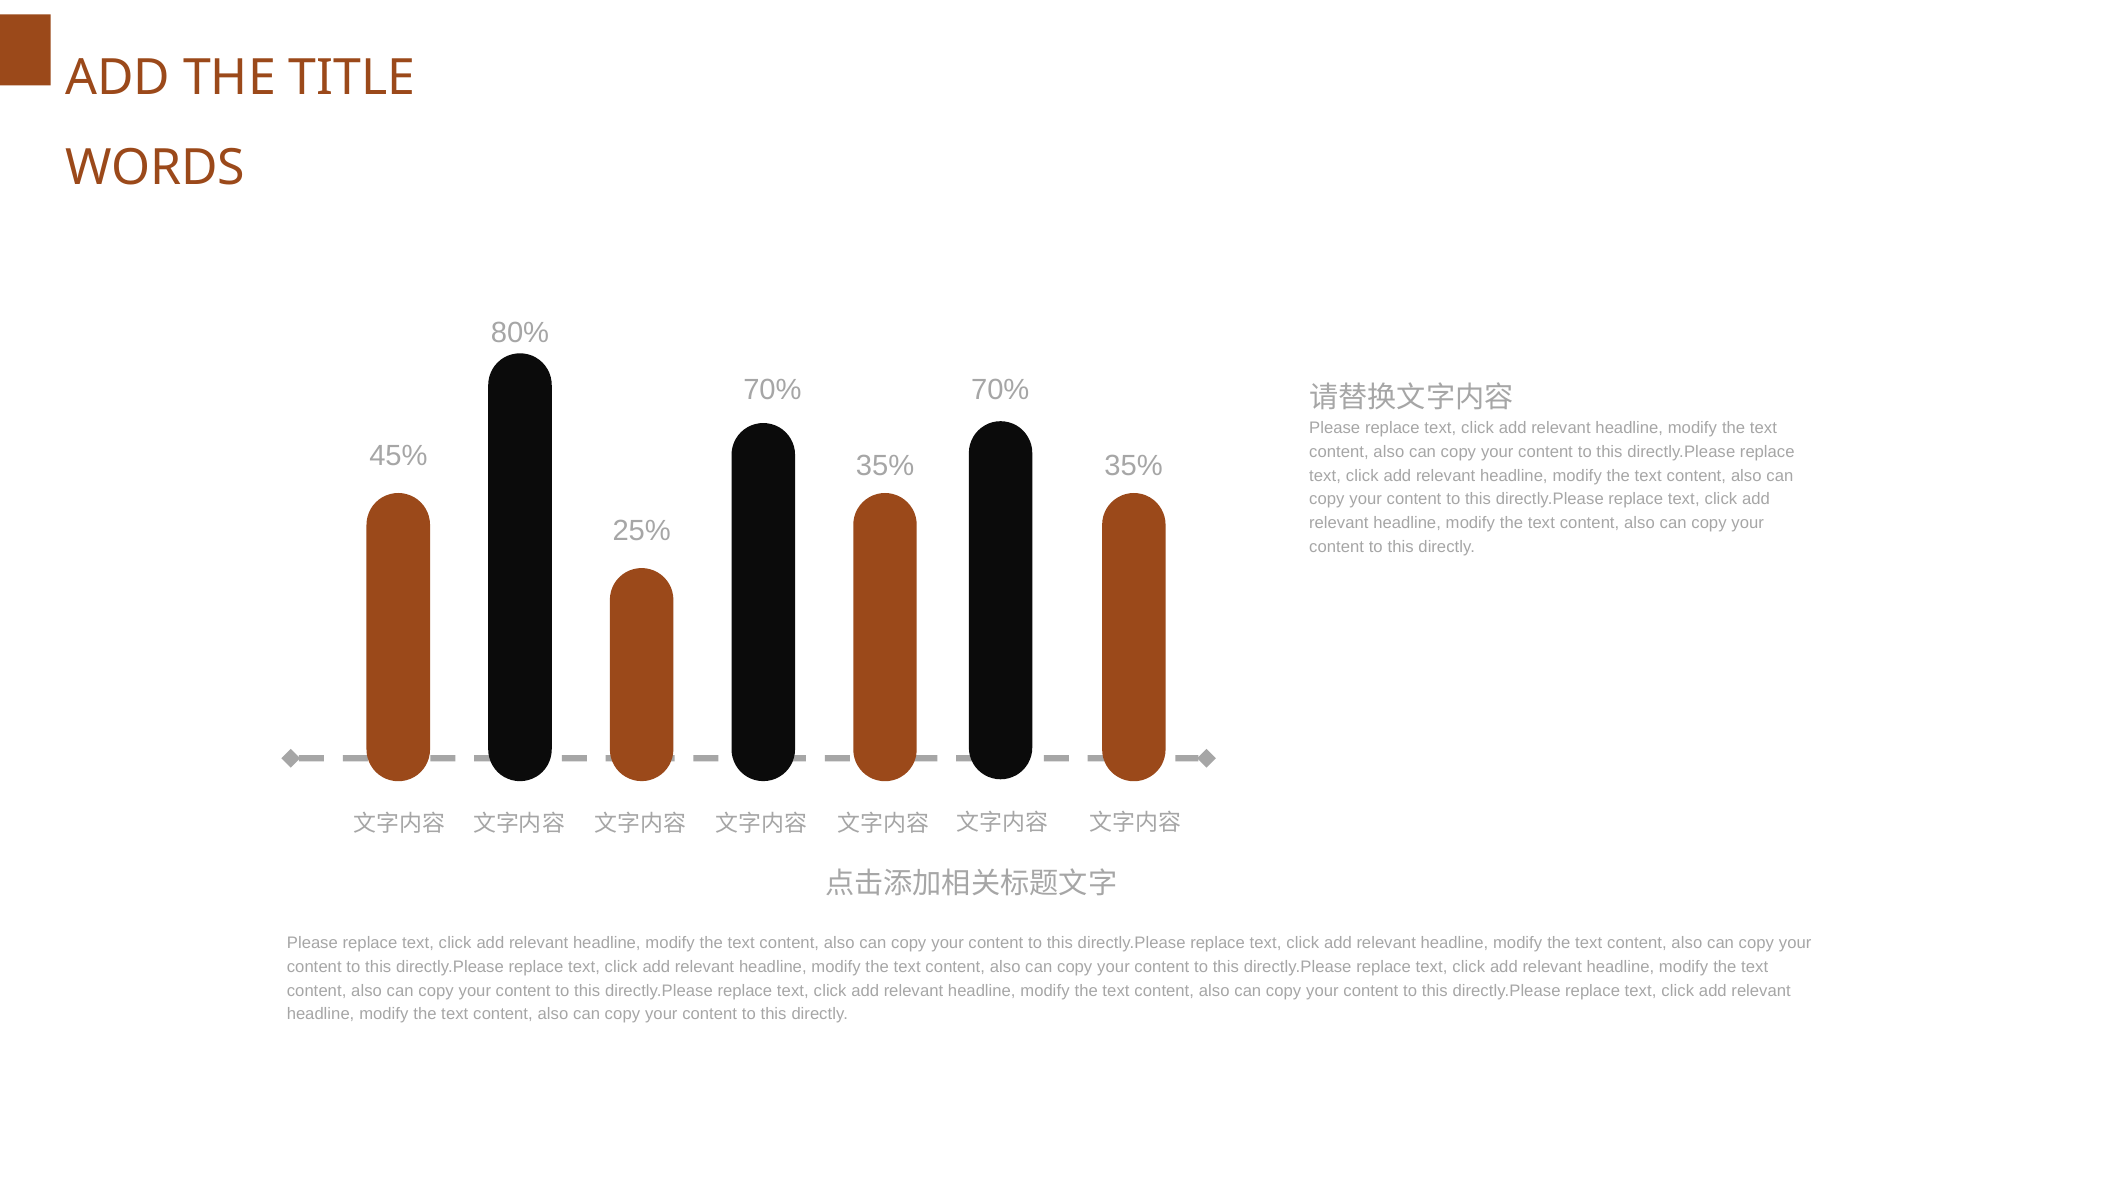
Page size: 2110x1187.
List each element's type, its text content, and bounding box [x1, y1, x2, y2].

text_box [284, 752, 303, 765]
text_box Please replace text, click add relevant headline, modify the text content, also can copy your content to this directly.Please replace text, click add relevant headline, modify the text content, also can copy your content to this directly.Please replace text, click add relevant headline, modify the text content, also can copy your content to this directly. [1309, 412, 1822, 557]
text_box 70% [735, 358, 810, 412]
text_box [488, 353, 552, 782]
text_box 35% [1096, 433, 1171, 487]
text_box [968, 421, 1033, 780]
text_box 文字内容 [934, 804, 1067, 834]
text_box 25% [605, 499, 679, 553]
text_box 文字内容 [1067, 804, 1205, 834]
text_box [366, 492, 431, 782]
text_box [1102, 492, 1166, 782]
text_box 文字内容 [815, 804, 953, 835]
text_box [853, 492, 917, 782]
text_box 请替换文字内容 [1309, 370, 1550, 413]
text_box [609, 568, 674, 782]
text_box 文字内容 [469, 804, 571, 835]
text_box [731, 423, 796, 782]
text_box [1198, 752, 1213, 765]
text_box 文字内容 [571, 804, 692, 835]
text_box 文字内容 [330, 804, 469, 835]
text_box 45% [361, 423, 436, 477]
text_box ADD THE TITLE WORDS [50, 7, 583, 202]
text_box 70% [963, 357, 1038, 411]
text_box Please replace text, click add relevant headline, modify the text content, also can copy your content to this directly.Please replace text, click add relevant headline, modify the text content, also can copy your content to this directly.Please replace text, click add relevant headline, modify the text content, also can copy your content to this directly.Please replace text, click add relevant headline, modify the text content, also can copy your content to this directly.Please replace text, click add relevant headline, modify the text content, also can copy your content to this directly.Please replace text, click add relevant headline, modify the text content, also can copy your content to this directly. [286, 927, 1823, 1024]
text_box 35% [848, 433, 922, 487]
text_box 点击添加相关标题文字 [825, 856, 1129, 899]
text_box 80% [483, 300, 557, 355]
text_box 文字内容 [692, 804, 815, 835]
